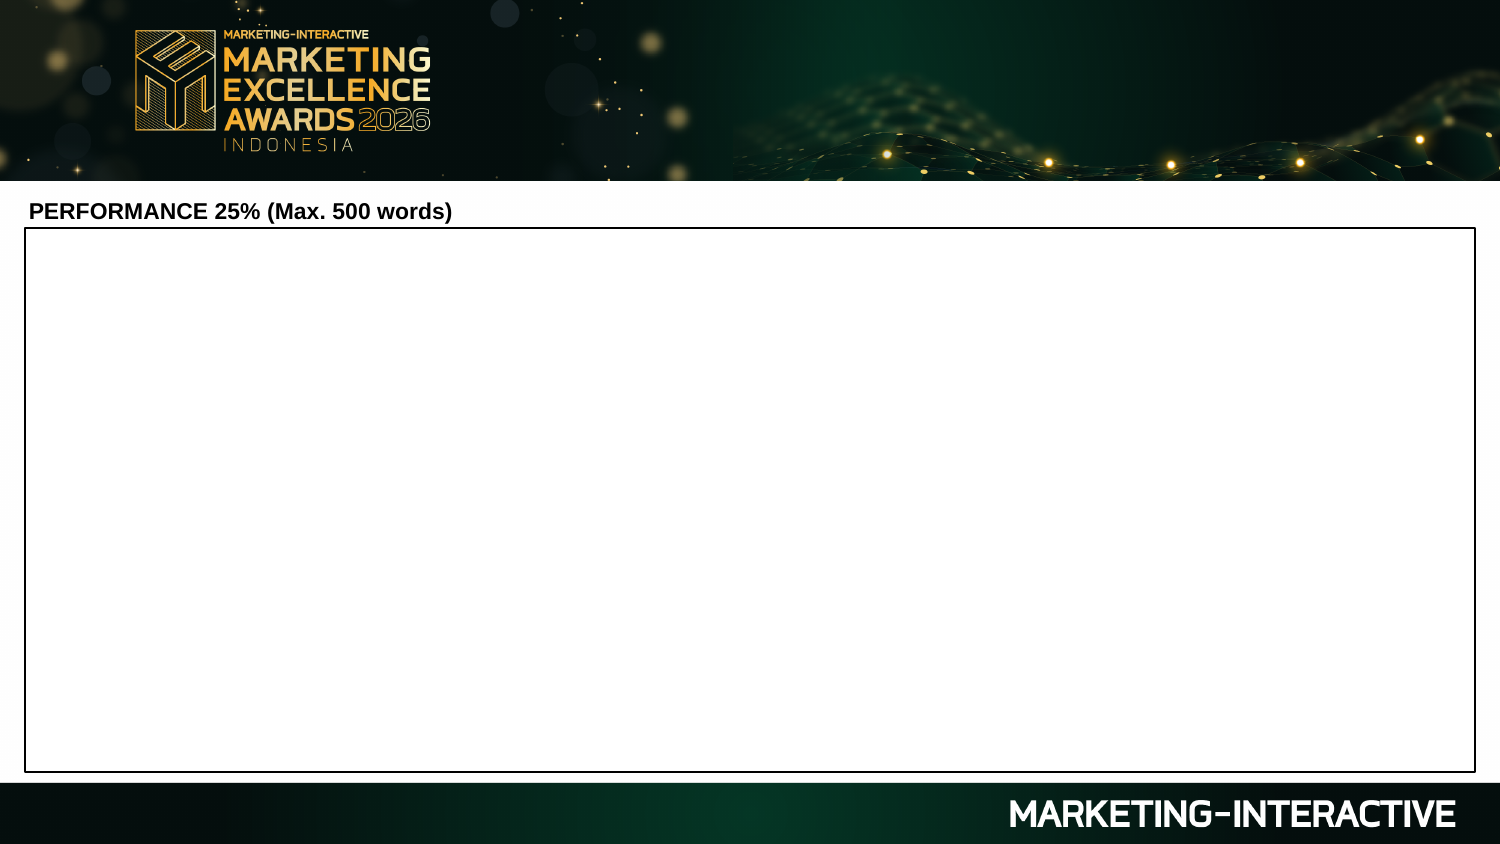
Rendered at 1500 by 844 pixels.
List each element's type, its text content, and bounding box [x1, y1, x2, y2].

text_box [23, 226, 1477, 774]
text_box PERFORMANCE 25% (Max. 500 words) [13, 185, 468, 232]
picture [0, 0, 1500, 844]
